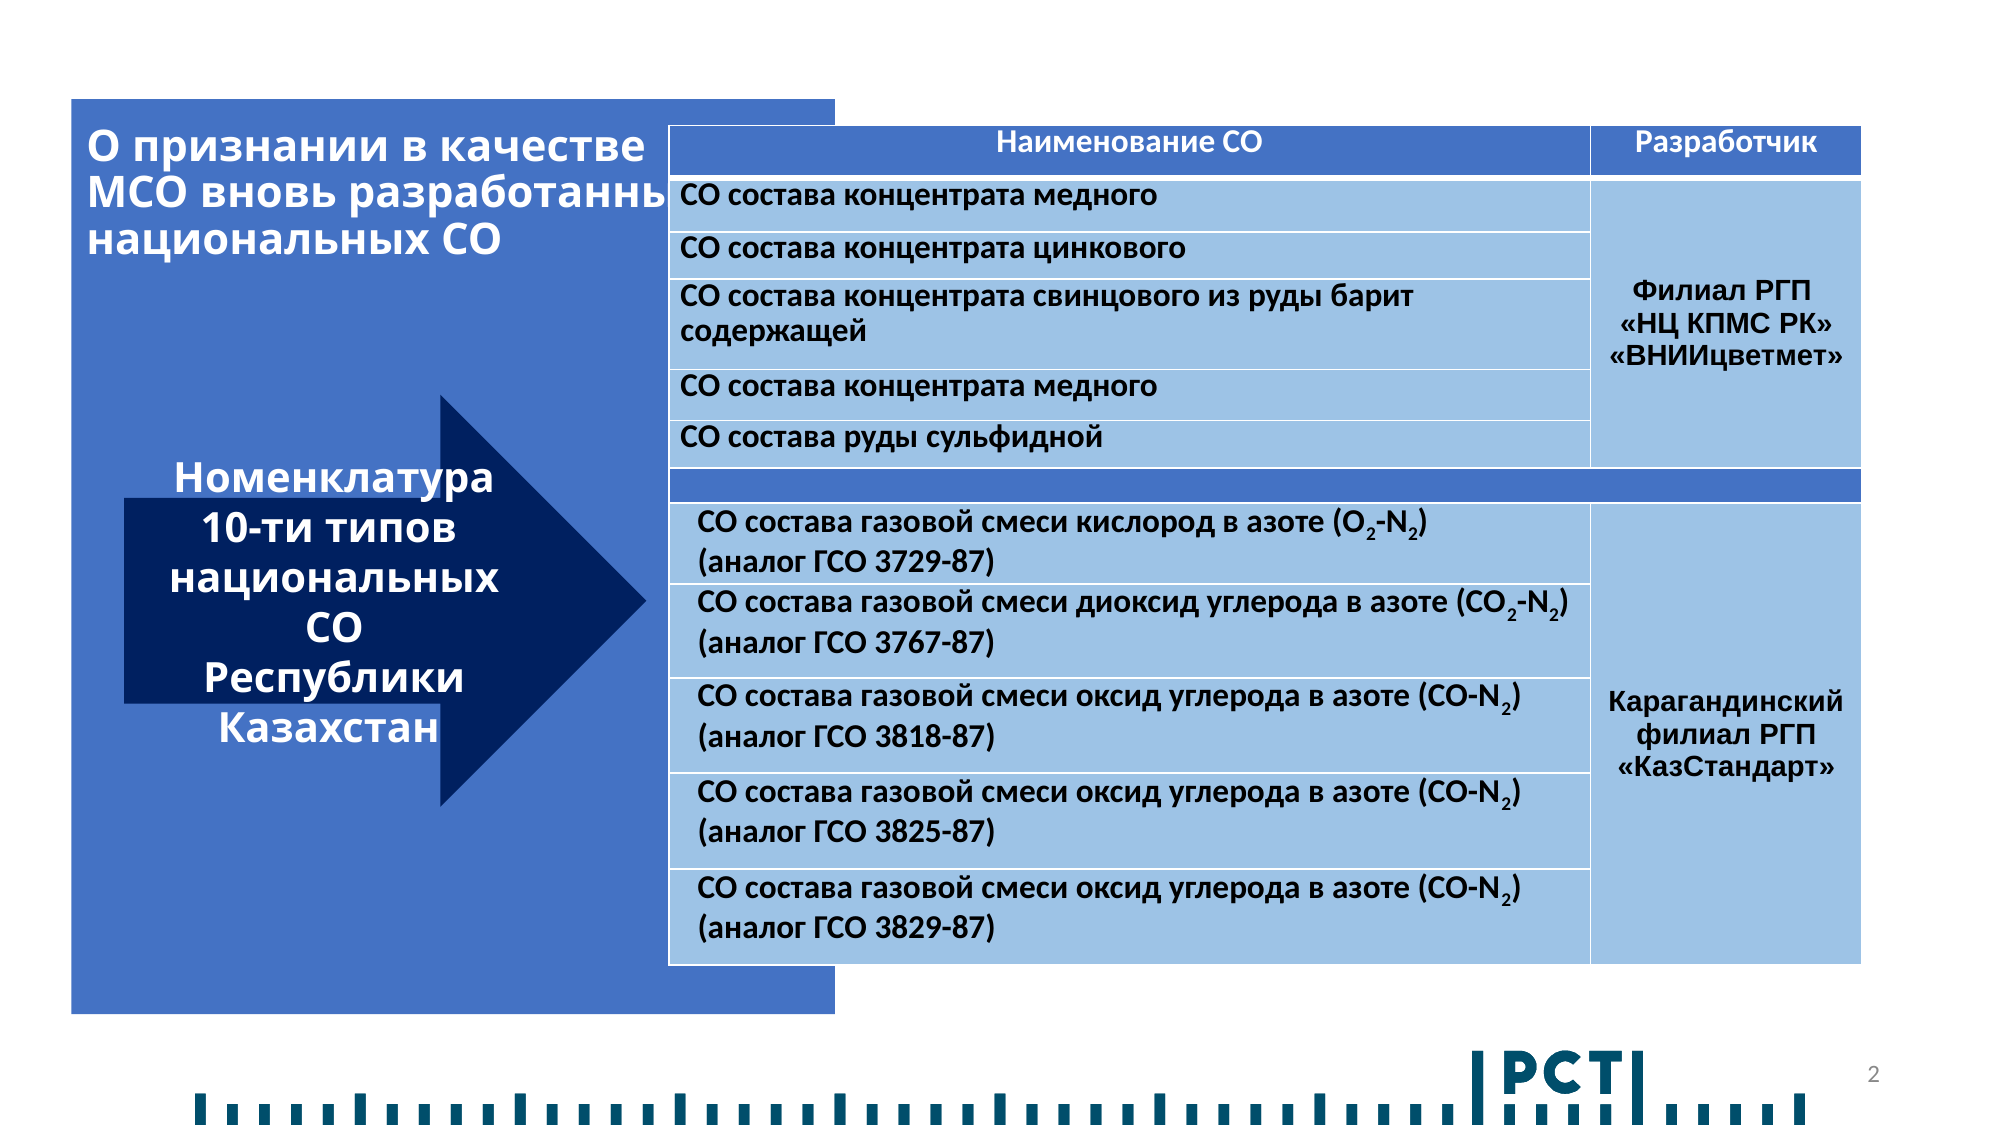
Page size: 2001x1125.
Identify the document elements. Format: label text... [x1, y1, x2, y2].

text_box [70, 98, 836, 1015]
table_cell СО состава концентрата свинцового из руды барит содержащей [670, 280, 1590, 369]
table_cell СО состава руды сульфидной [670, 421, 1590, 467]
table_cell Карагандинский филиал РГП «КазСтандарт» [1591, 504, 1861, 964]
table_cell СО состава газовой смеси оксид углерода в азоте (СО-N2) (аналог ГСО 3818-87) [670, 679, 1590, 772]
table_cell СО состава концентрата медного [670, 370, 1590, 420]
table_cell Филиал РГП «НЦ КПМС РК» «ВНИИцветмет» [1591, 181, 1861, 467]
slide_number 2 [1792, 1042, 1895, 1103]
table_cell СО состава газовой смеси кислород в азоте (О2-N2) (аналог ГСО 3729-87) [670, 504, 1590, 583]
text_box Номенклатура 10-ти типов национальных СО Республики Казахстан [124, 394, 647, 807]
table_header Разработчик [1591, 126, 1861, 175]
title О признании в качестве МСО вновь разработанных национальных СО [71, 113, 741, 353]
table_cell СО состава концентрата цинкового [670, 233, 1590, 278]
table_cell СО состава газовой смеси оксид углерода в азоте (СО-N2) (аналог ГСО 3825-87) [670, 774, 1590, 868]
table_header Наименование СО [670, 126, 1590, 175]
table_cell СО состава газовой смеси диоксид углерода в азоте (СО2-N2) (аналог ГСО 3767-87) [670, 585, 1590, 677]
table_cell СО состава газовой смеси оксид углерода в азоте (СО-N2) (аналог ГСО 3829-87) [670, 870, 1590, 964]
table_cell [670, 469, 1861, 502]
table_cell СО состава концентрата медного [670, 181, 1590, 231]
